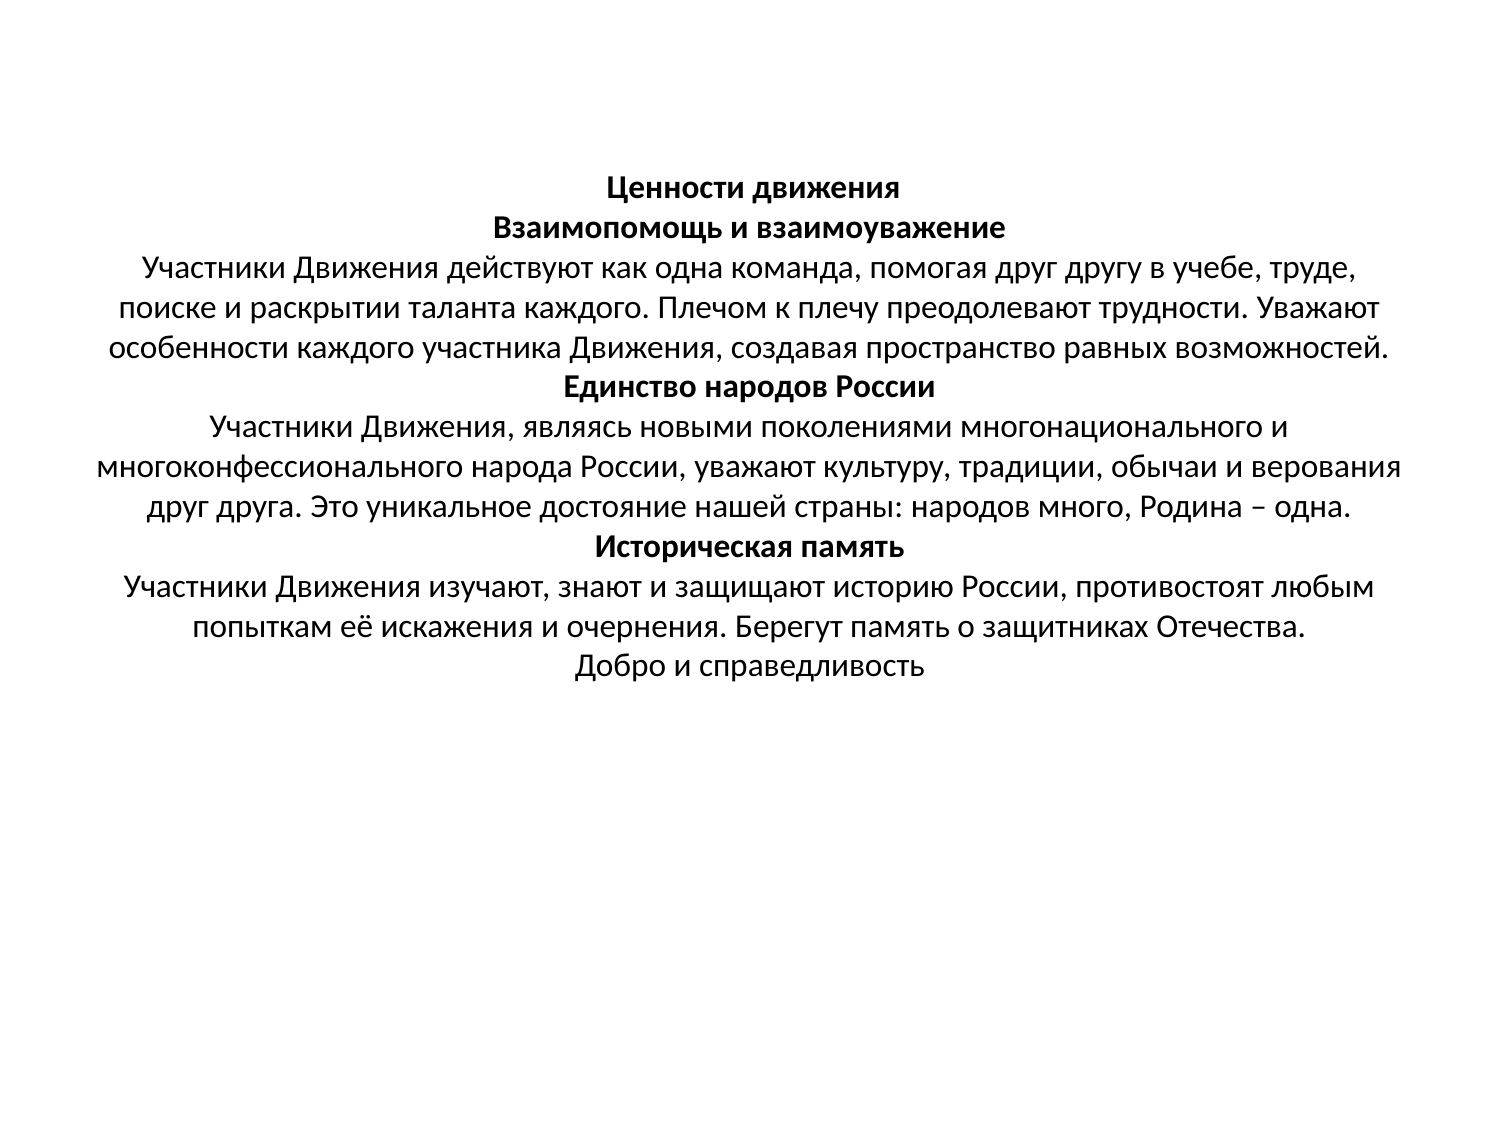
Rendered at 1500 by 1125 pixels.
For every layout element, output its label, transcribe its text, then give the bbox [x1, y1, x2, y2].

title Ценности движения Взаимопомощь и взаимоуважение Участники Движения действуют как одна команда, помогая друг другу в учебе, труде, поиске и раскрытии таланта каждого. Плечом к плечу преодолевают трудности. Уважают особенности каждого участника Движения, создавая пространство равных возможностей. Единство народов России Участники Движения, являясь новыми поколениями многонационального и многоконфессионального народа России, уважают культуру, традиции, обычаи и верования друг друга. Это уникальное достояние нашей страны: народов много, Родина – одна. Историческая память Участники Движения изучают, знают и защищают историю России, противостоят любым попыткам её искажения и очернения. Берегут память о защитниках Отечества. Добро и справедливость [75, 45, 1425, 844]
